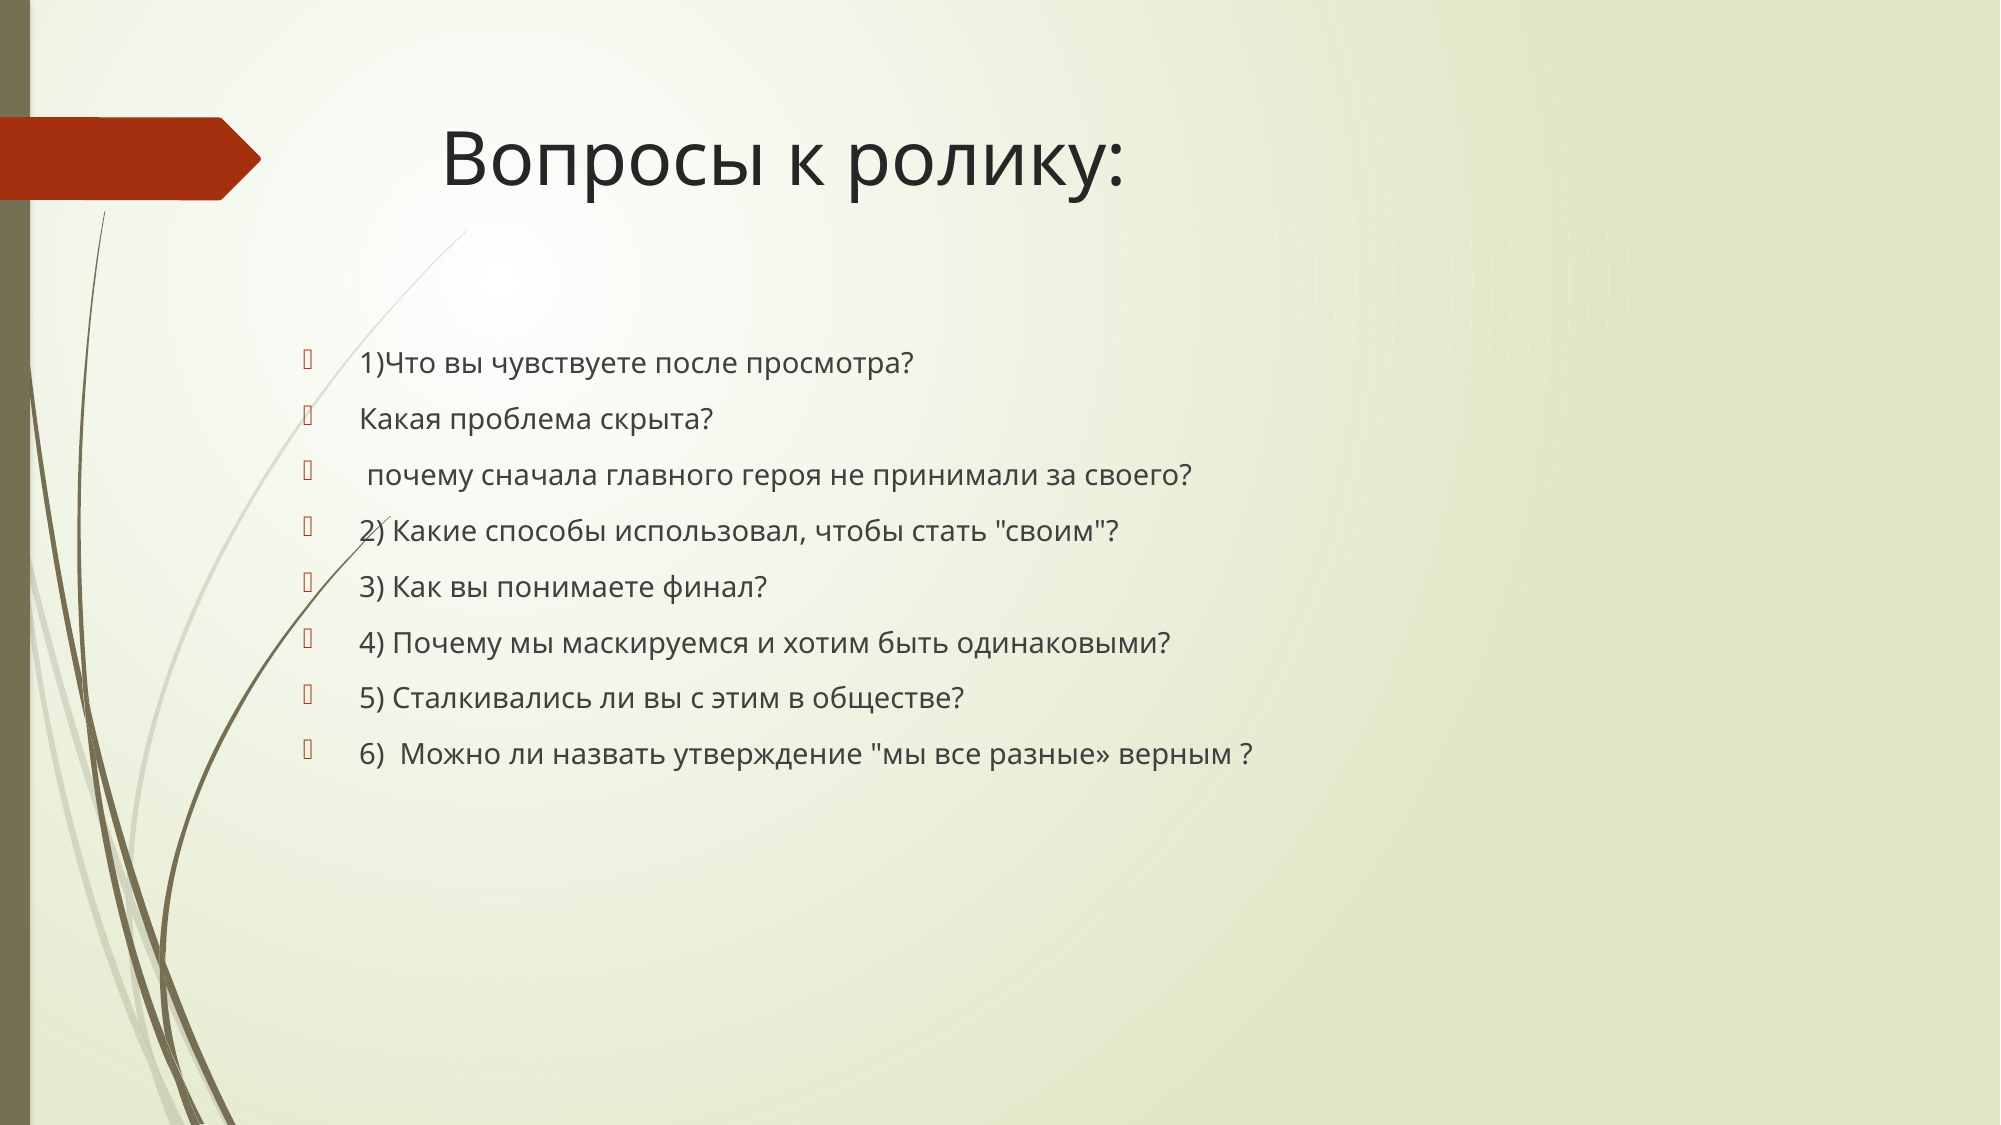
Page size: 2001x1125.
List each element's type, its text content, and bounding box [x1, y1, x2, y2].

title Вопросы к ролику: [425, 102, 1888, 313]
list 1)Что вы чувствуете после просмотра? Какая проблема скрыта? почему сначала главного героя не принимали за своего? 2) Какие способы использовал, чтобы стать "своим"? 3) Как вы понимаете финал? 4) Почему мы маскируемся и хотим быть одинаковыми? 5) Сталкивались ли вы с этим в обществе? 6) Можно ли назвать утверждение "мы все разные» верным ? [287, 281, 1727, 1125]
